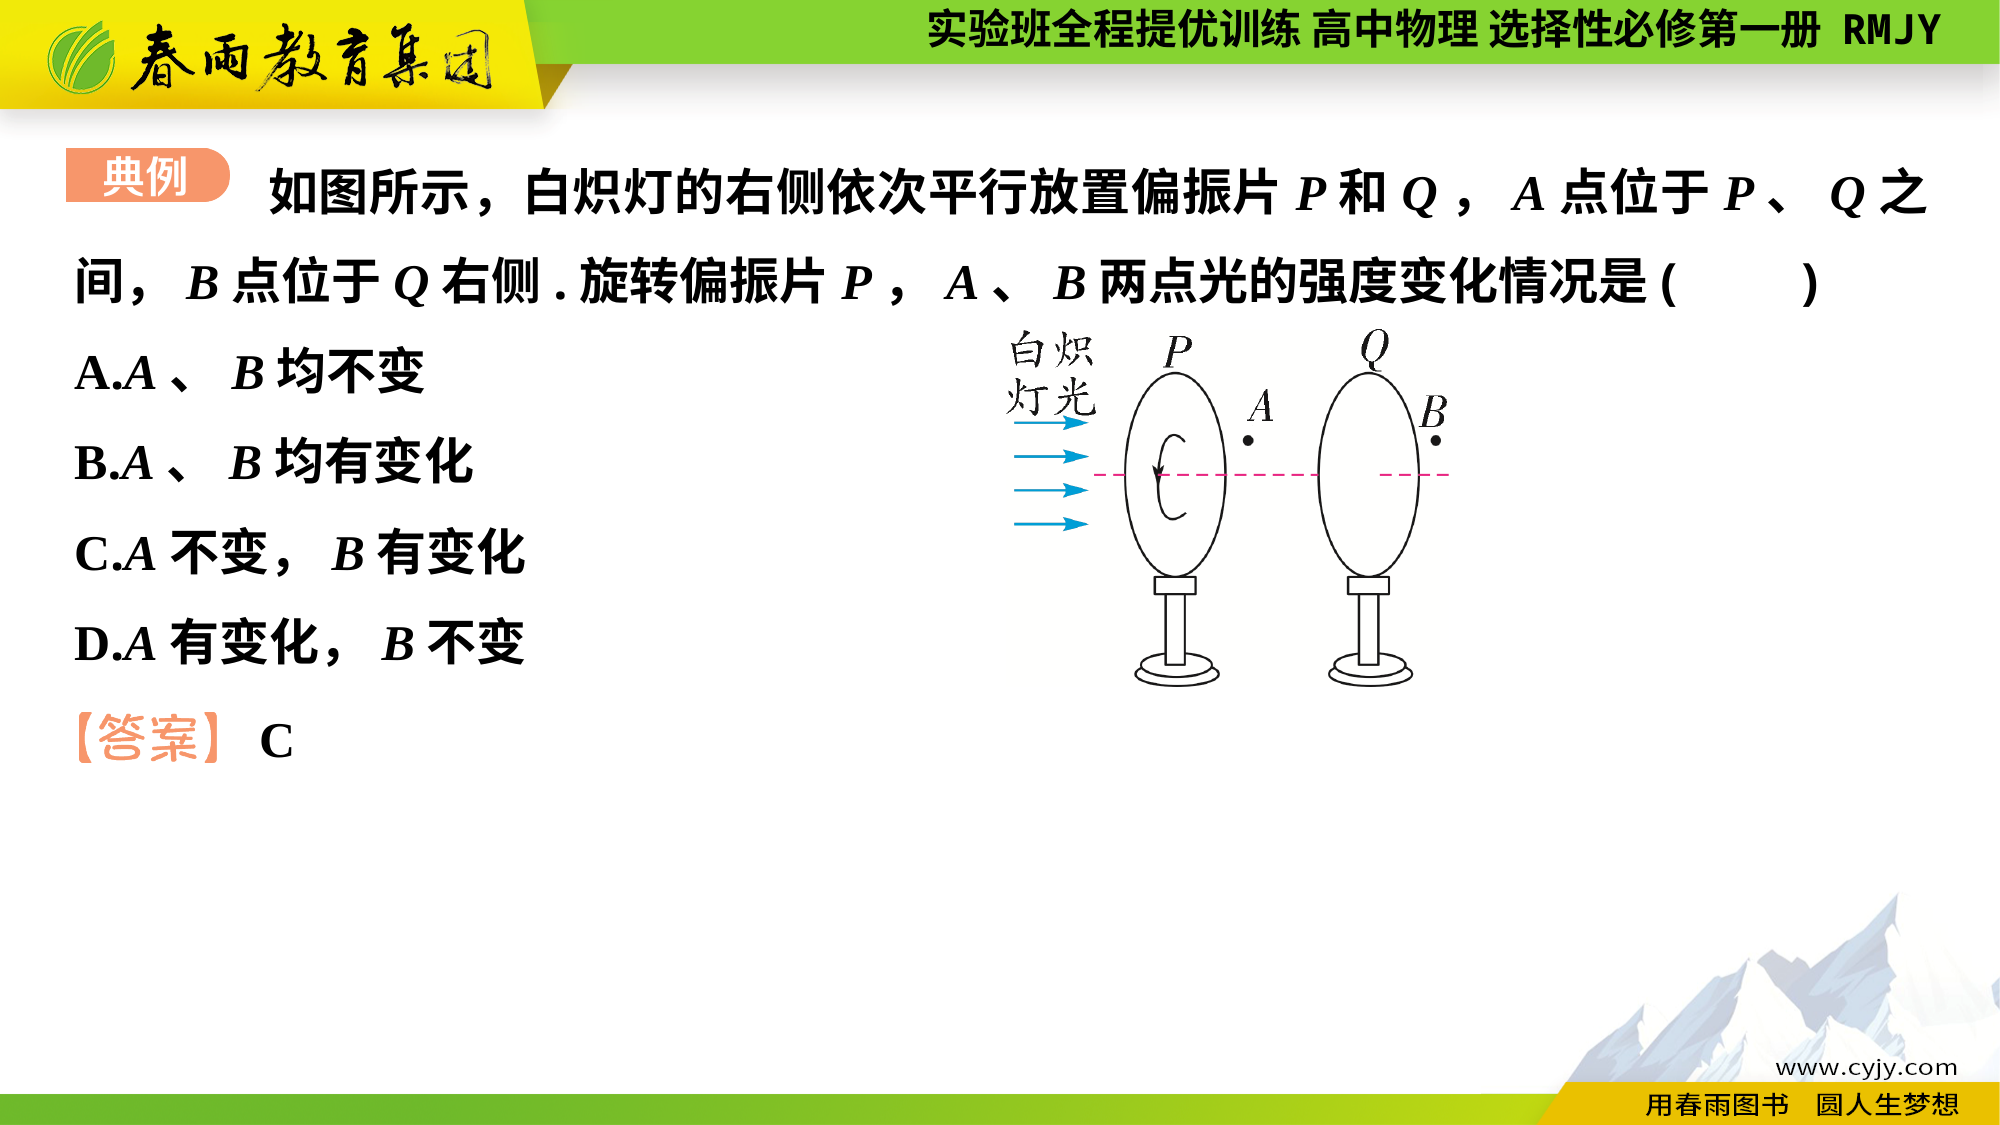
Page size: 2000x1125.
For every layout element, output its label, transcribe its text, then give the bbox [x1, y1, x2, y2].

picture [0, 0, 2000, 1125]
list 如图所示，白炽灯的右侧依次平行放置偏振片P和Q，A点位于P、Q之间，B点位于Q右侧.旋转偏振片P，A、B两点光的强度变化情况是( ) A.A、B均不变 B.A、B均有变化 C.A不变，B有变化 D.A有变化，B不变 [59, 122, 1944, 683]
text_box C [244, 699, 311, 775]
